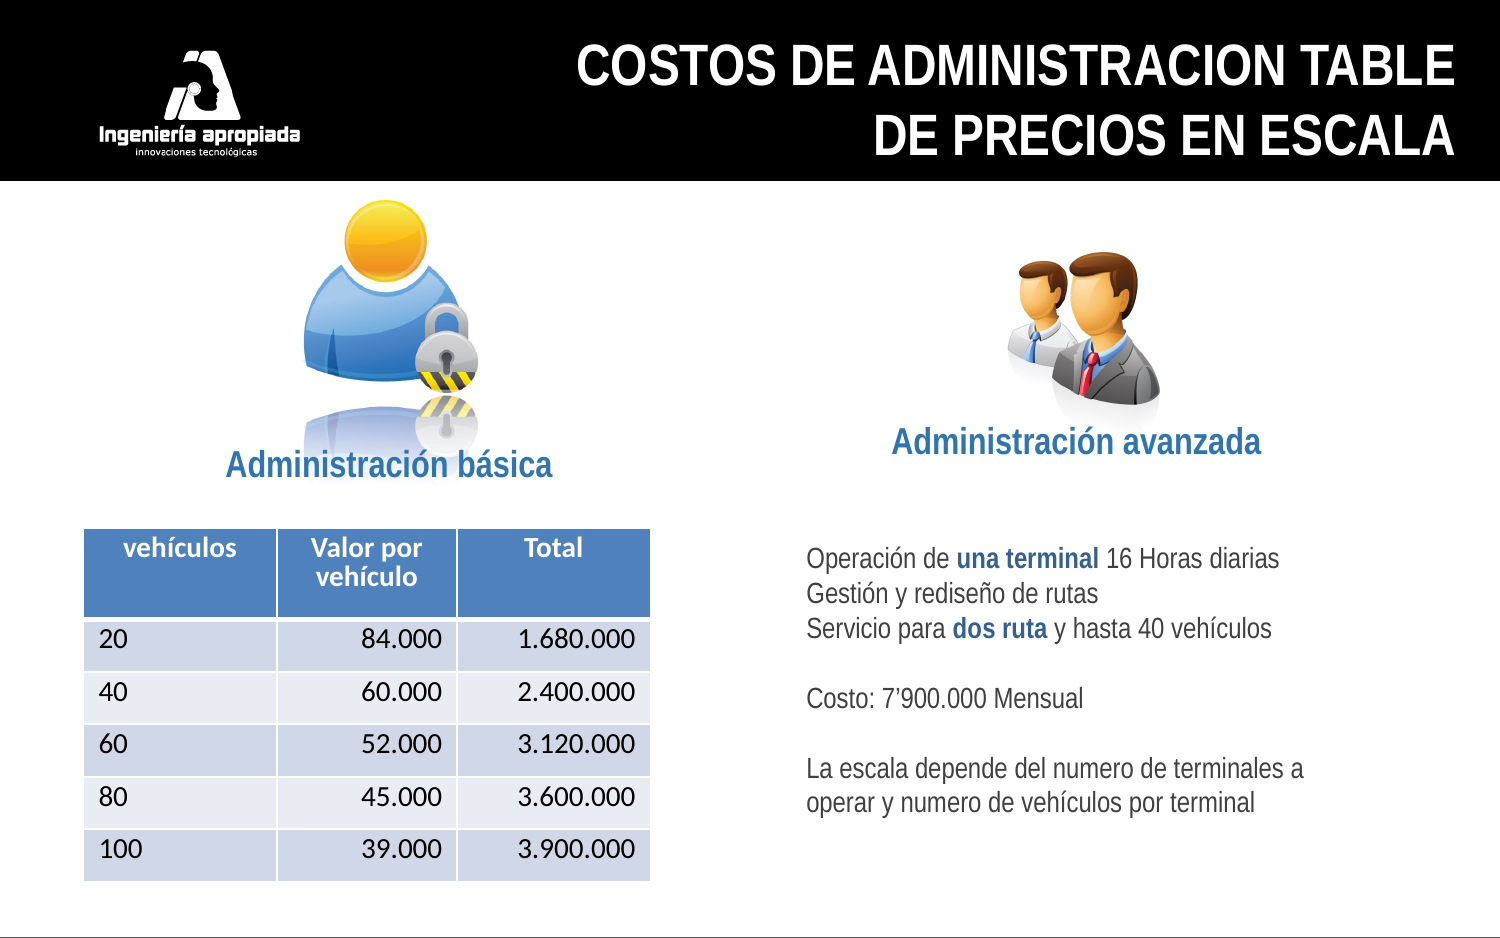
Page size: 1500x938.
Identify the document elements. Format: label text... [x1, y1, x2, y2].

table_cell 60.000 [278, 673, 456, 723]
table_cell 3.120.000 [458, 725, 650, 776]
picture [99, 50, 300, 157]
table_cell 84.000 [278, 622, 456, 671]
table_cell 1.680.000 [458, 622, 650, 671]
table_cell 39.000 [278, 830, 456, 881]
table_cell 80 [84, 778, 276, 828]
text_box COSTOS DE ADMINISTRACION TABLE DE PRECIOS EN ESCALA [561, 19, 1472, 157]
text_box [0, 180, 1500, 938]
table_cell 3.600.000 [458, 778, 650, 828]
table_cell 100 [84, 830, 276, 881]
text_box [210, 197, 574, 599]
table_cell 3.900.000 [458, 830, 650, 881]
table_cell 45.000 [278, 778, 456, 828]
table_header Valor por vehículo [278, 607, 456, 617]
table_cell 40 [84, 673, 276, 723]
table_cell 52.000 [278, 725, 456, 776]
table_cell 20 [84, 622, 276, 671]
table_cell 2.400.000 [458, 673, 650, 723]
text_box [791, 250, 1372, 838]
table_cell 60 [84, 725, 276, 776]
table_header Total [458, 529, 650, 617]
table_header vehículos [84, 529, 276, 617]
